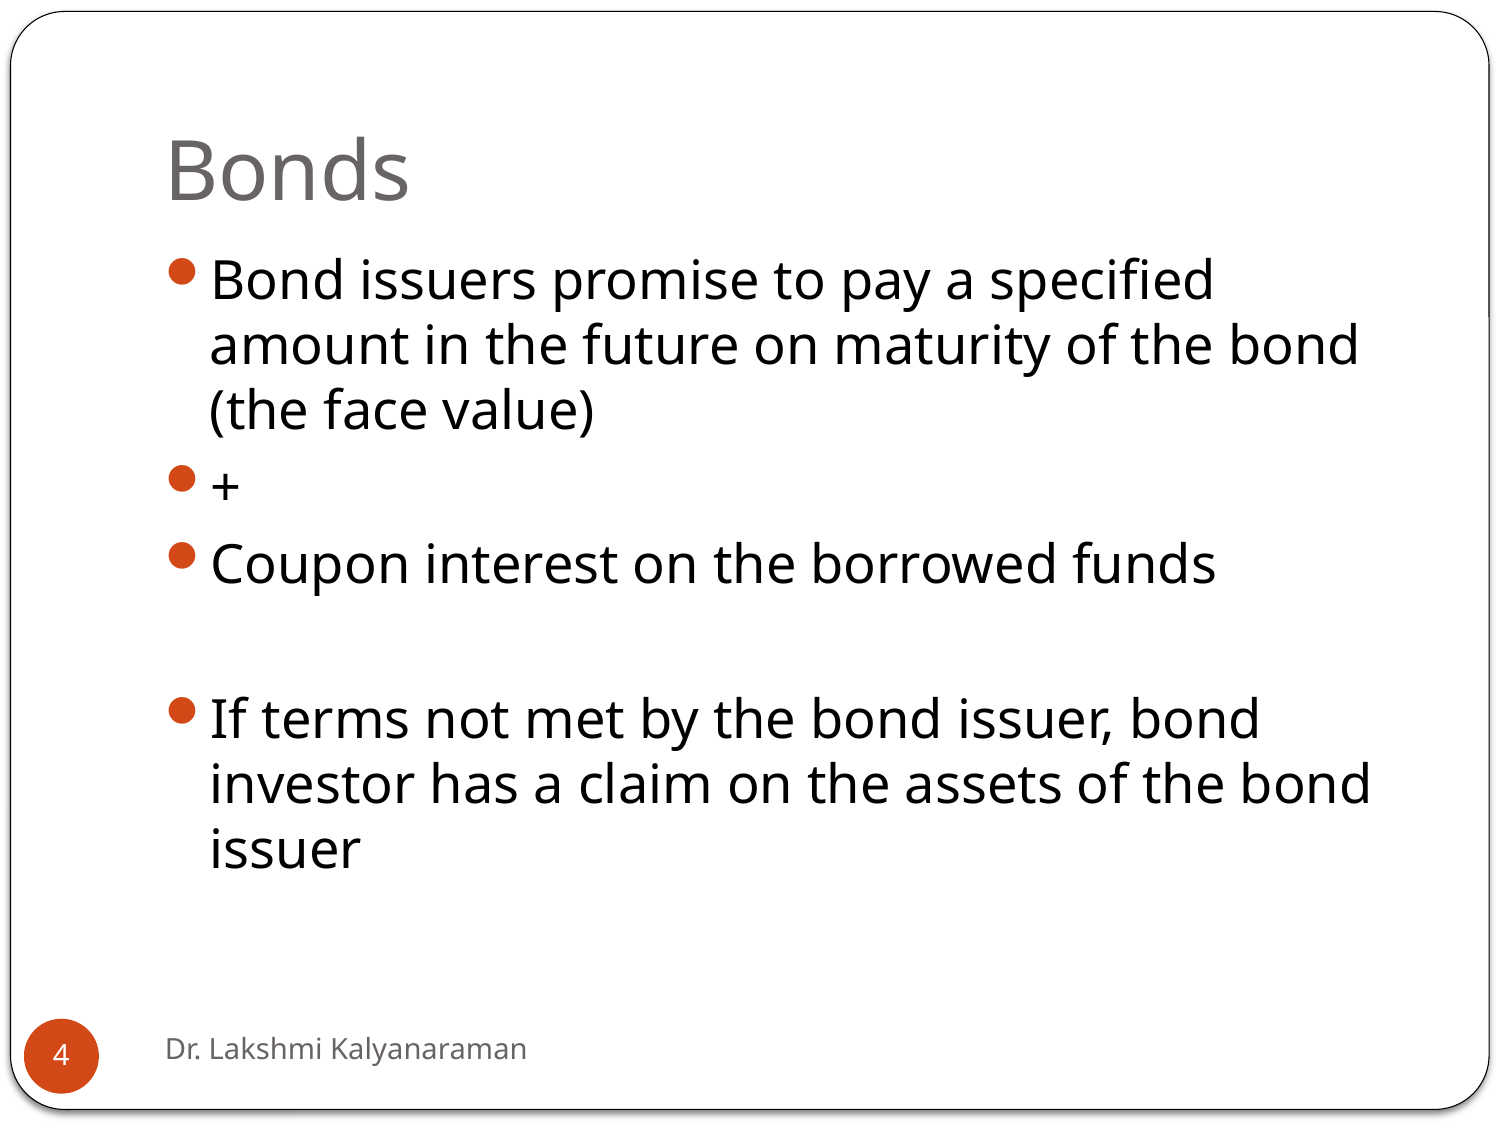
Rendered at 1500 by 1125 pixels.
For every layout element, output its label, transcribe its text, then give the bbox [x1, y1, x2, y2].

footer Dr. Lakshmi Kalyanaraman [150, 1012, 800, 1088]
list Bond issuers promise to pay a specified amount in the future on maturity of the bond (the face value) + Coupon interest on the borrowed funds If terms not met by the bond issuer, bond investor has a claim on the assets of the bond issuer [150, 237, 1425, 988]
title Bonds [150, 45, 1425, 233]
slide_number 4 [23, 1018, 99, 1094]
